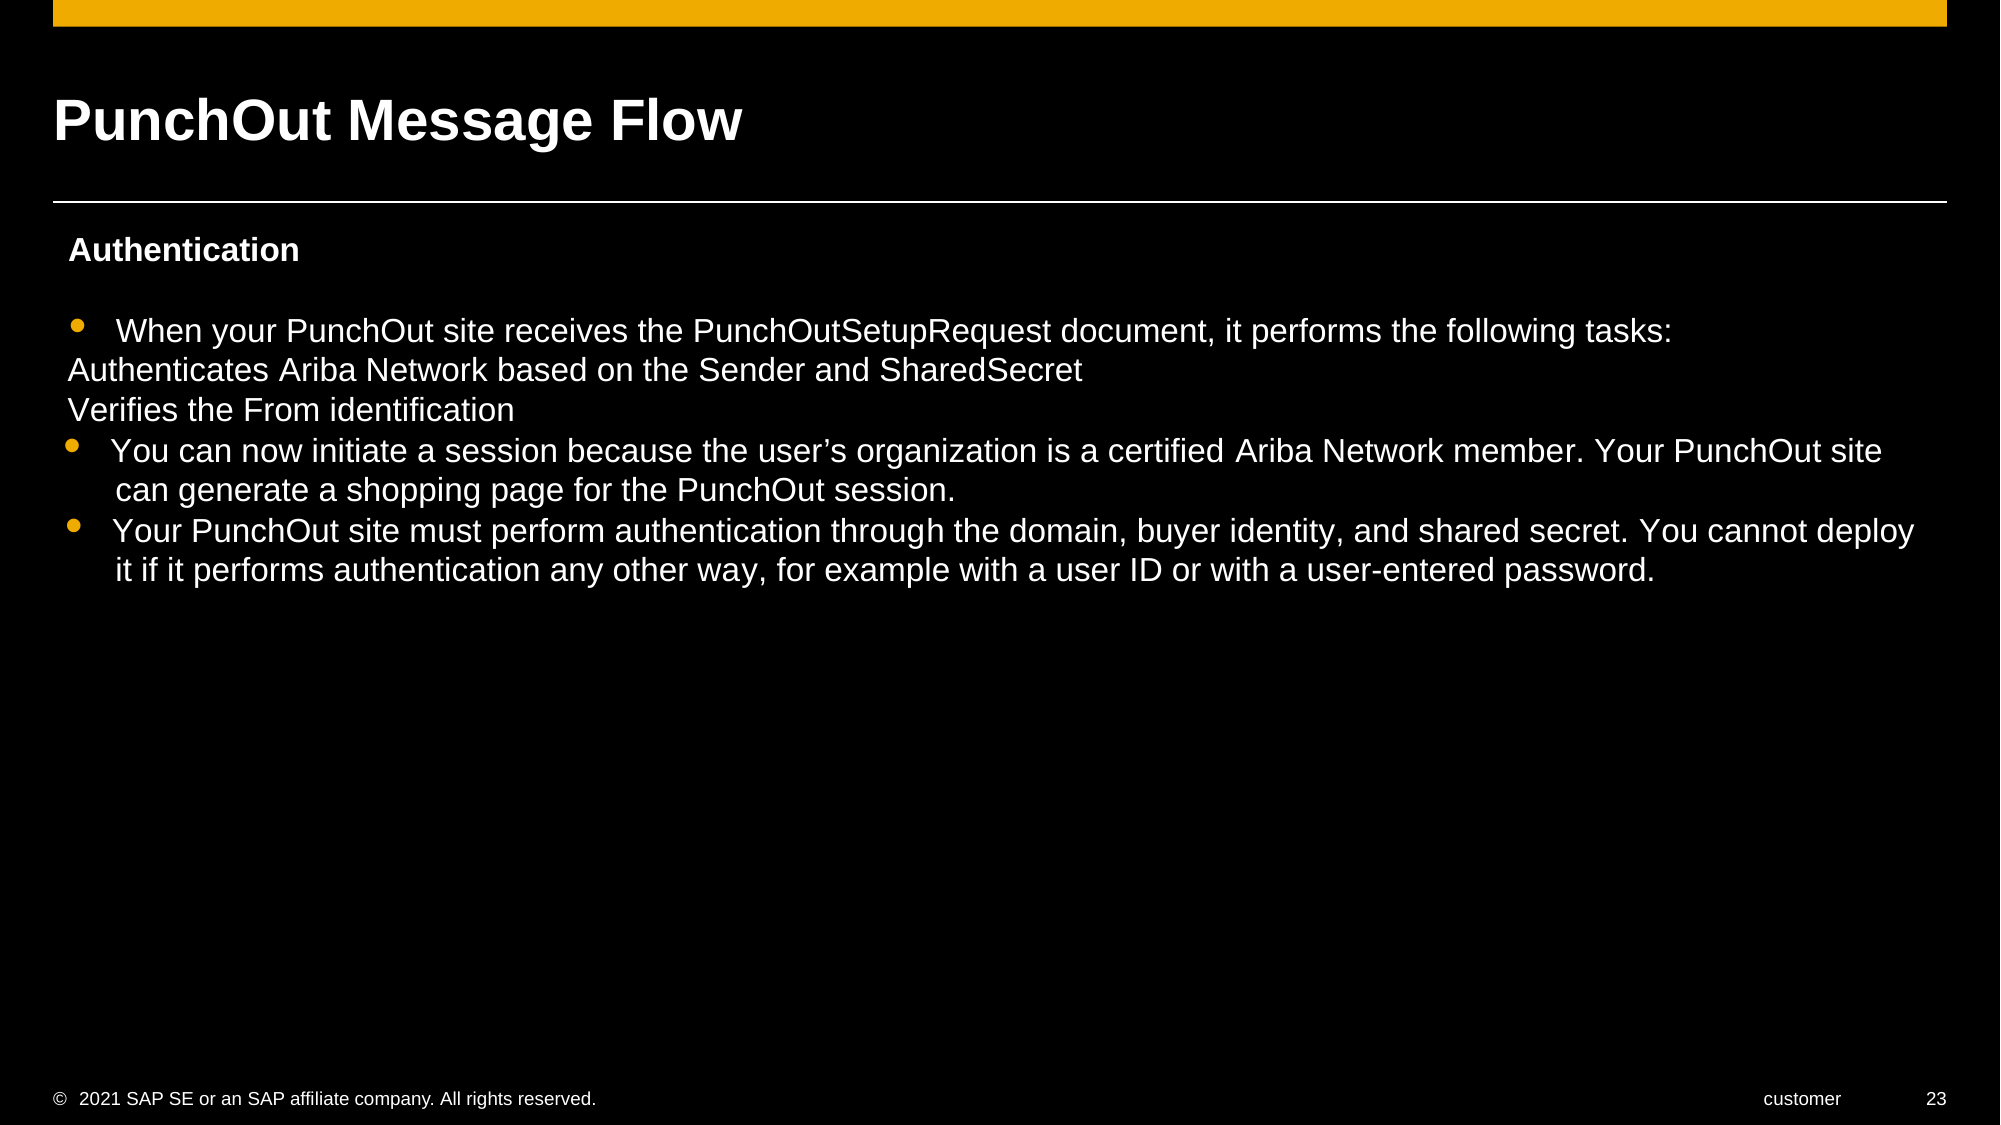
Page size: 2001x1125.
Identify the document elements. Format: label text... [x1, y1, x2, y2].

text_box •You can now initiate a session because the user’s organization is a certified Ariba Network member. Your PunchOut site [63, 412, 1883, 473]
text_box [52, 0, 1948, 27]
text_box Authenticates Ariba Network based on the Sender and SharedSecret [67, 348, 1084, 388]
text_box Verifies the From identification [67, 387, 516, 412]
text_box © 2021 SAP SE or an SAP affiliate company. All rights reserved. customer 23 [53, 1087, 1947, 1110]
text_box [0, 0, 2000, 1125]
text_box PunchOut Message Flow [53, 82, 744, 153]
text_box •Your PunchOut site must perform authentication through the domain, buyer identity, and shared secret. You cannot deploy [64, 492, 1915, 553]
text_box can generate a shopping page for the PunchOut session. [115, 468, 958, 492]
text_box Authentication [68, 228, 301, 268]
text_box it if it performs authentication any other way, for example with a user ID or with a user-entered password. [115, 548, 1658, 588]
text_box •When your PunchOut site receives the PunchOutSetupRequest document, it performs the following tasks: [68, 292, 1675, 353]
